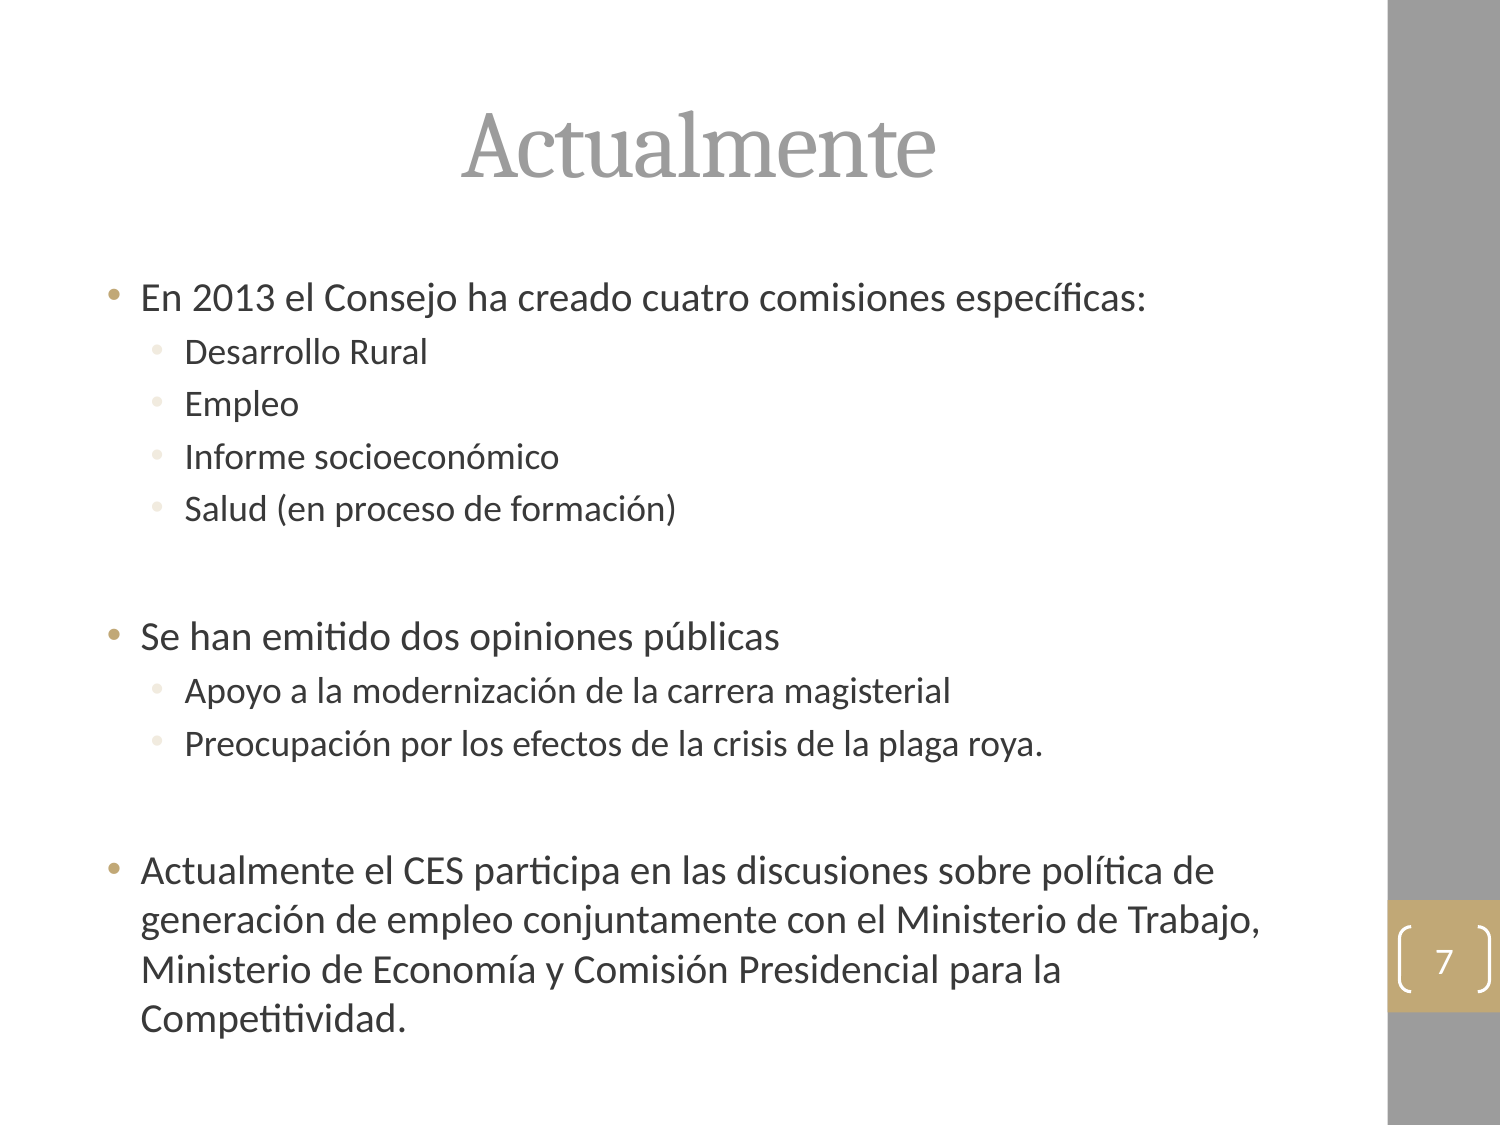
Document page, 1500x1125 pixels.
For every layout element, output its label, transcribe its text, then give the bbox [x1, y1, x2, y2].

title Actualmente [75, 45, 1325, 233]
list En 2013 el Consejo ha creado cuatro comisiones específicas: Desarrollo Rural Empleo Informe socioeconómico Salud (en proceso de formación) Se han emitido dos opiniones públicas Apoyo a la modernización de la carrera magisterial Preocupación por los efectos de la crisis de la plaga roya. Actualmente el CES participa en las discusiones sobre política de generación de empleo conjuntamente con el Ministerio de Trabajo, Ministerio de Economía y Comisión Presidencial para la Competitividad. [75, 262, 1325, 1050]
slide_number 7 [1397, 925, 1492, 994]
